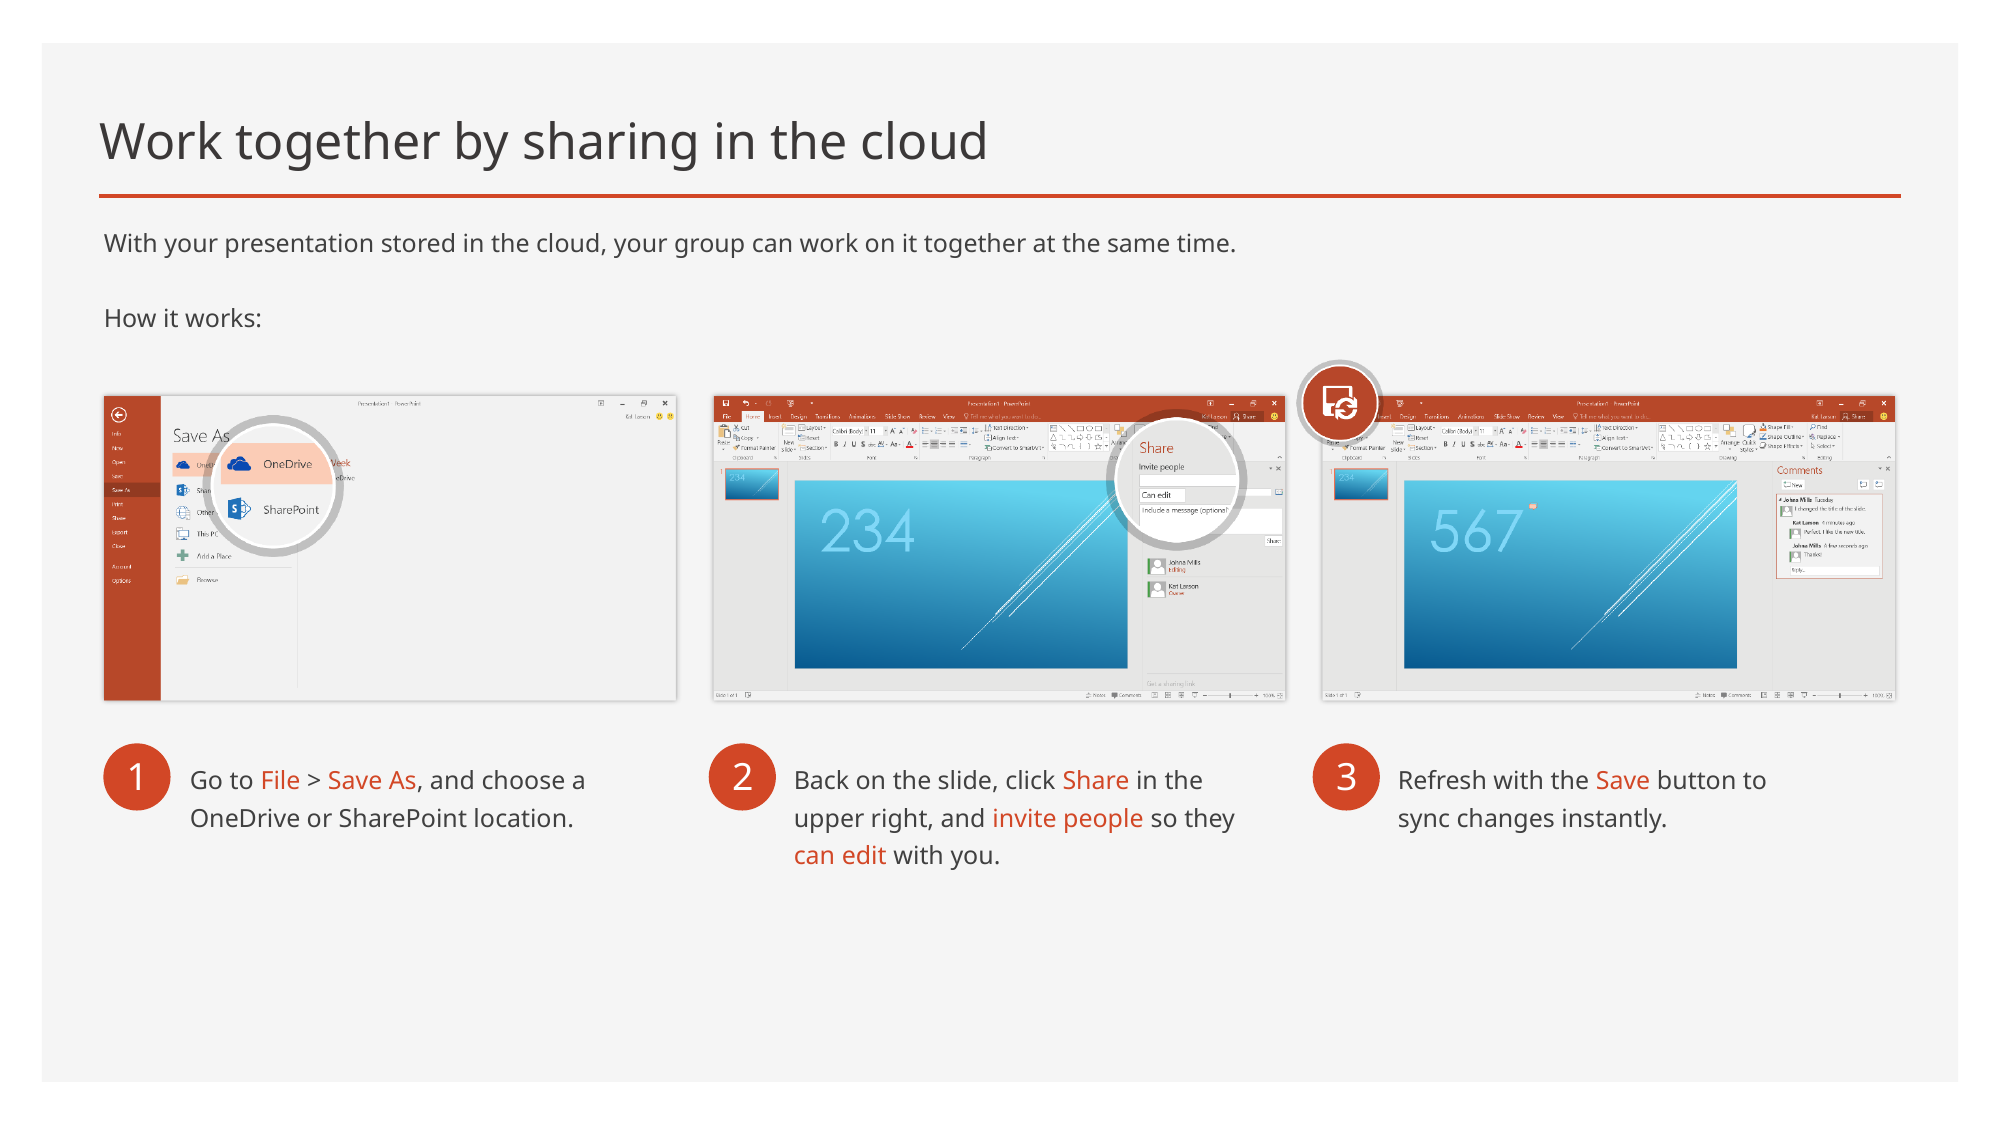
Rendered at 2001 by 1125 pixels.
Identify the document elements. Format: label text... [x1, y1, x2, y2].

text_box Back on the slide, click Share in the upper right, and invite people so they can edit with you. [778, 821, 1289, 968]
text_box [91, 743, 184, 811]
text_box Go to File > Save As, and choose a OneDrive or SharePoint location. [174, 821, 618, 963]
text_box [1300, 743, 1393, 811]
list Work together by sharing in the cloud [84, 72, 1089, 178]
list With your presentation stored in the cloud, your group can work on it together at the same time. How it works: [88, 212, 1341, 289]
text_box Refresh with the Save button to sync changes instantly. [1382, 821, 1819, 971]
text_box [696, 743, 789, 811]
picture [63, 289, 1910, 821]
